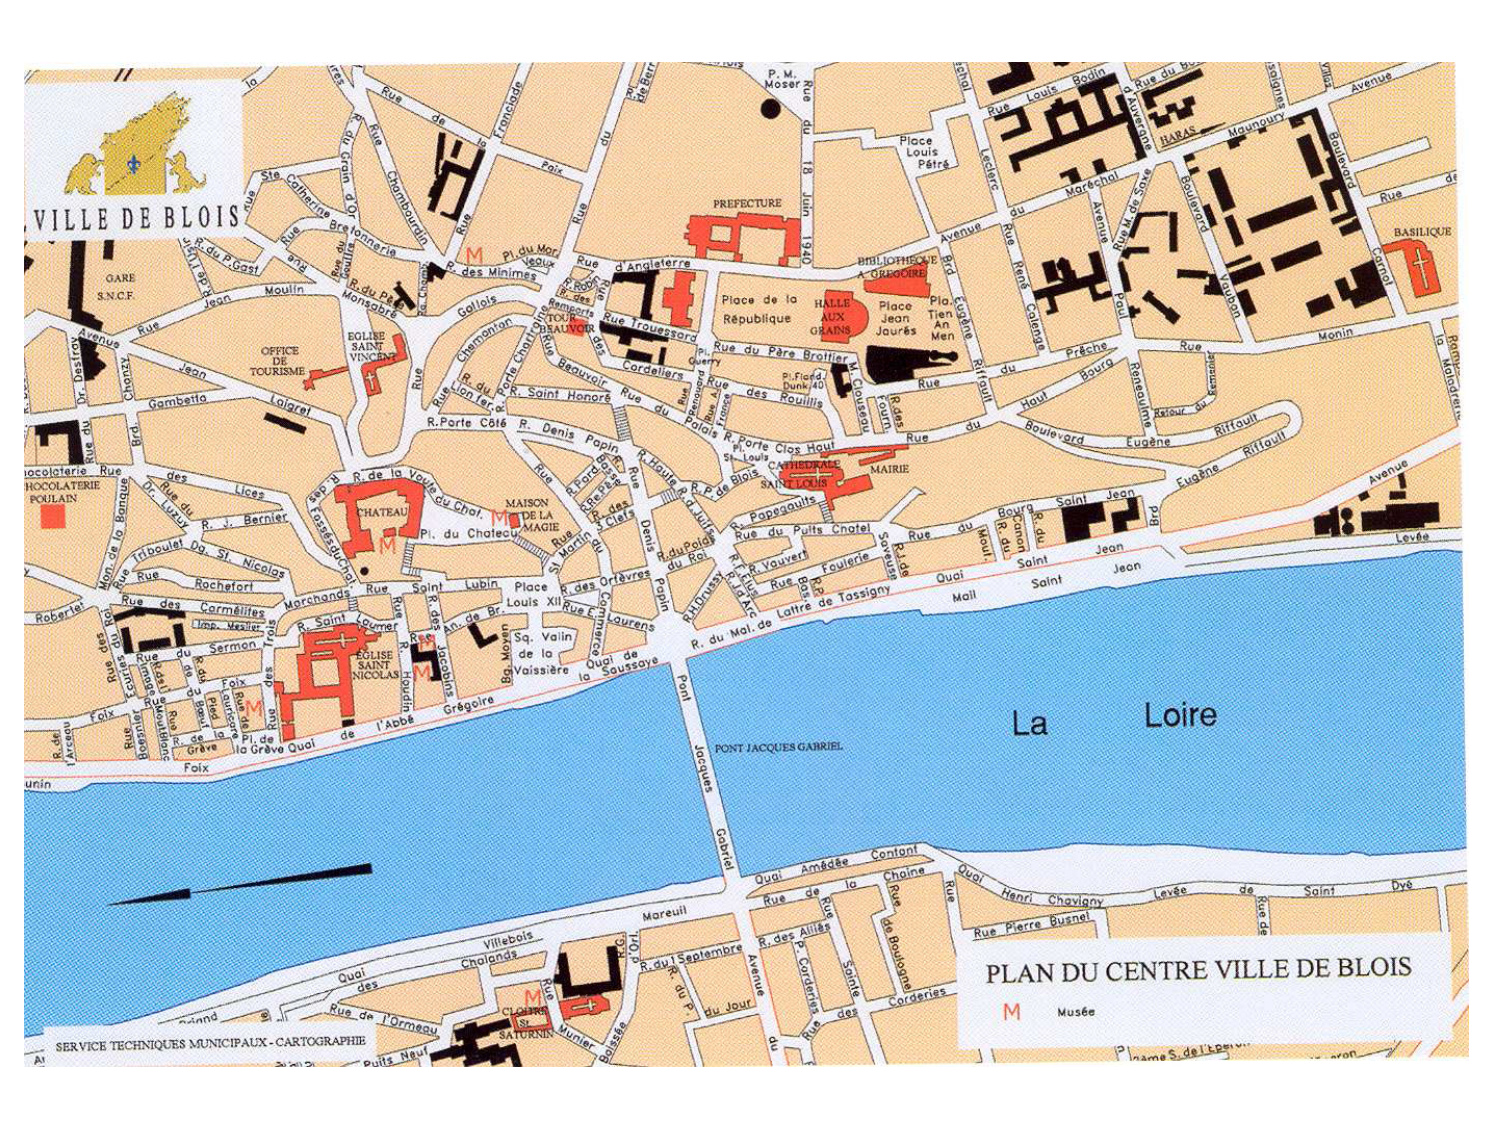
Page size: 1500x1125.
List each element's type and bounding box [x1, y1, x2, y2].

picture [24, 62, 1469, 1067]
